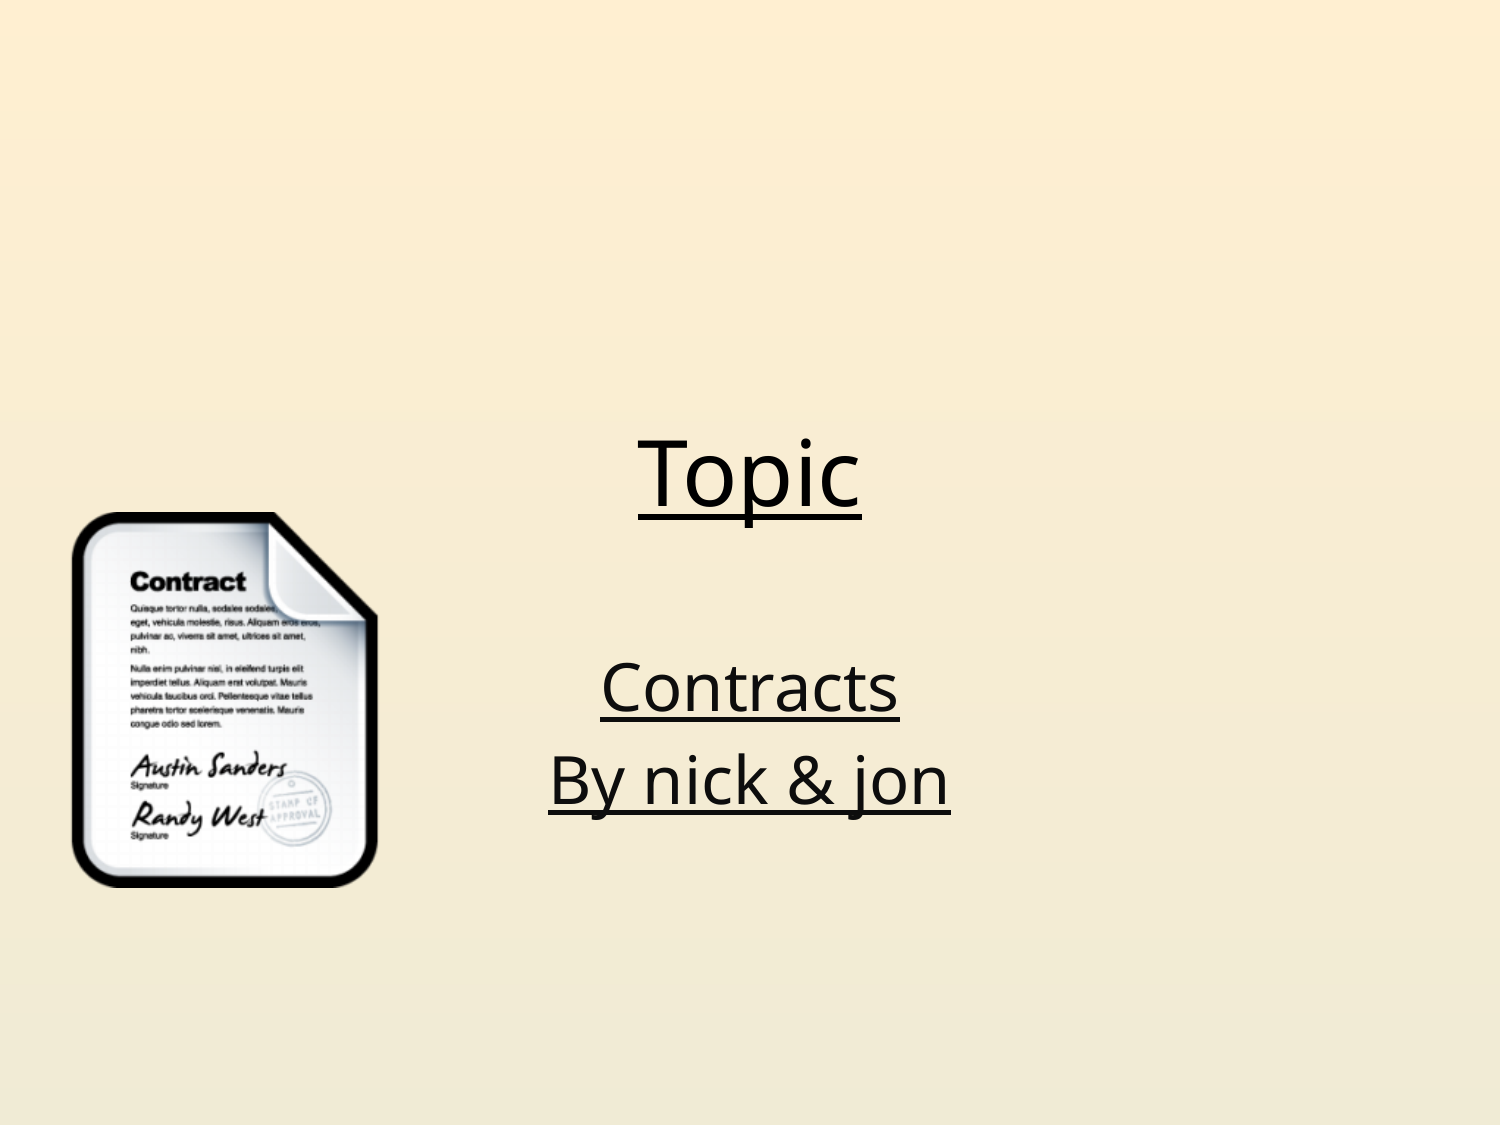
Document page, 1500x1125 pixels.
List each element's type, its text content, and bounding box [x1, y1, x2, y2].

subtitle Contracts By nick & jon [225, 637, 1275, 925]
title Topic [112, 349, 1388, 591]
picture [37, 512, 413, 888]
